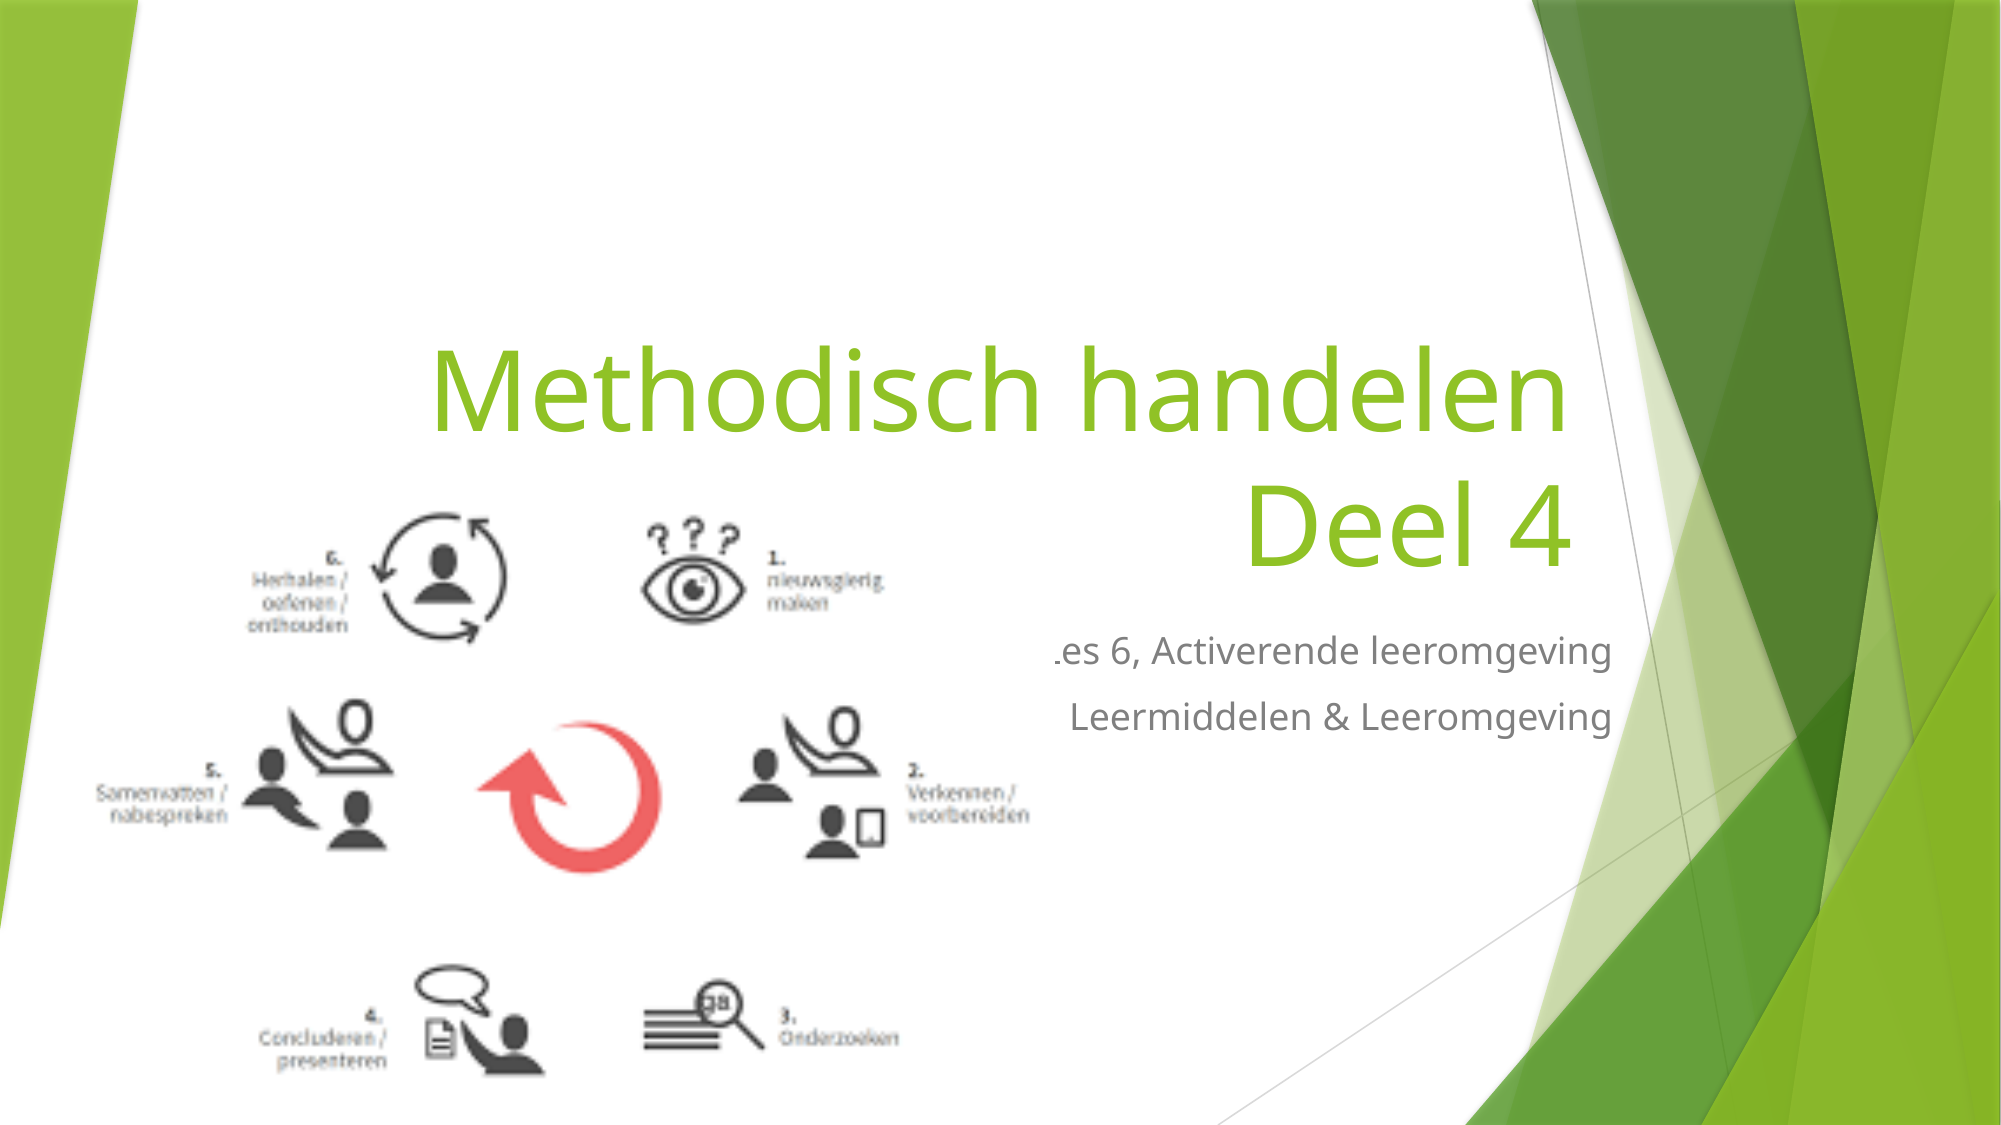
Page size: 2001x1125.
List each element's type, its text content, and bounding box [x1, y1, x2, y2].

subtitle Les 6, Activerende leeromgeving Leermiddelen & Leeromgeving [1061, 619, 1629, 800]
title Methodisch handelen Deel 4 [313, 326, 1588, 597]
picture [76, 477, 1055, 1121]
